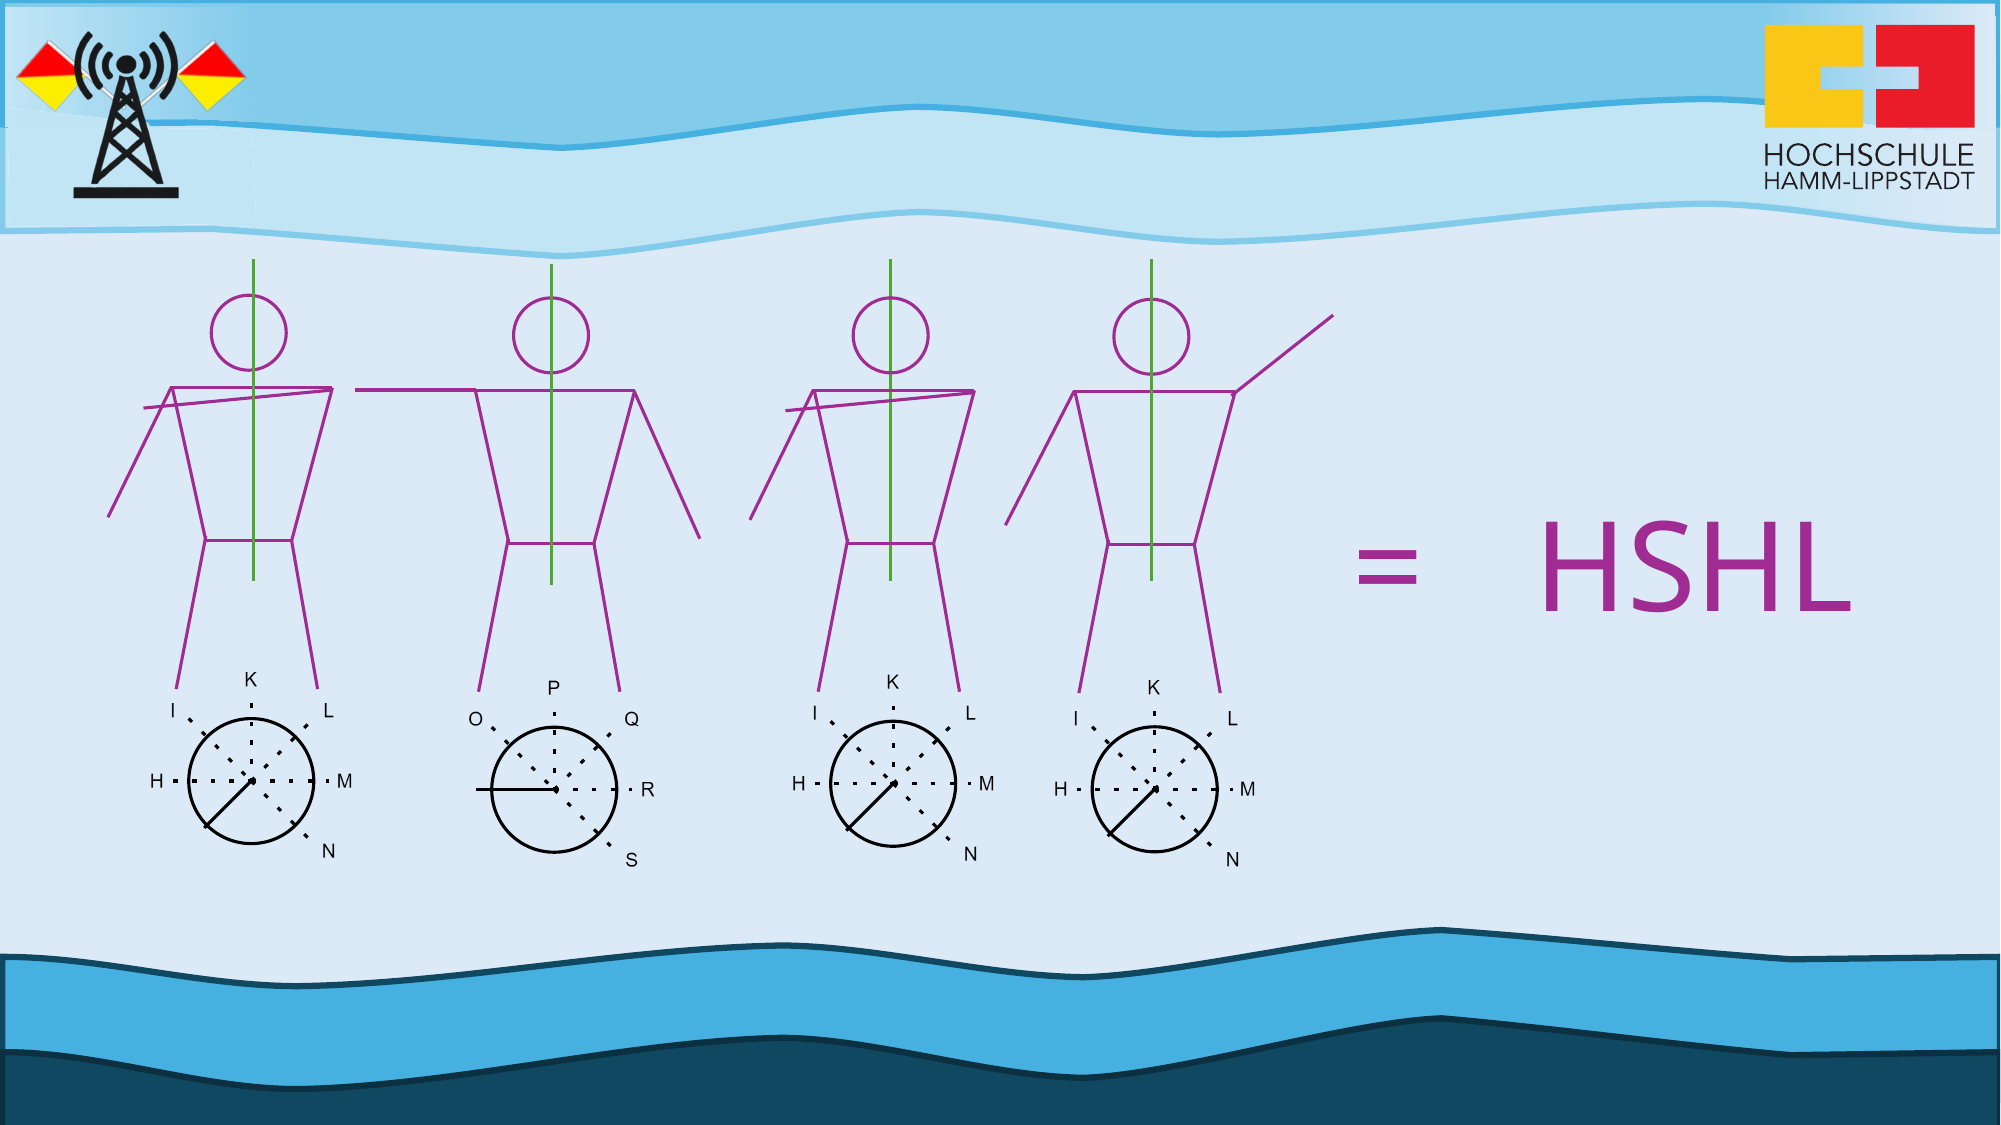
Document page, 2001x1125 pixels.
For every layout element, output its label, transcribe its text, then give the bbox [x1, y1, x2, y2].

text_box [1230, 314, 1334, 397]
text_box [749, 297, 1003, 878]
text_box [553, 296, 591, 375]
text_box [1193, 391, 1236, 546]
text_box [107, 294, 362, 876]
text_box [511, 296, 550, 375]
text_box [459, 664, 665, 884]
text_box HSHL [1519, 479, 1870, 644]
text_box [634, 392, 701, 540]
text_box [1112, 297, 1150, 376]
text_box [1074, 391, 1110, 546]
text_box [475, 391, 510, 546]
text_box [477, 546, 509, 664]
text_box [1004, 391, 1075, 526]
picture [7, 12, 256, 237]
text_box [593, 389, 636, 544]
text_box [593, 542, 621, 664]
text_box [1153, 297, 1191, 376]
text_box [1193, 544, 1221, 663]
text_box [1078, 539, 1110, 663]
text_box = [1338, 479, 1440, 644]
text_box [1044, 663, 1265, 884]
